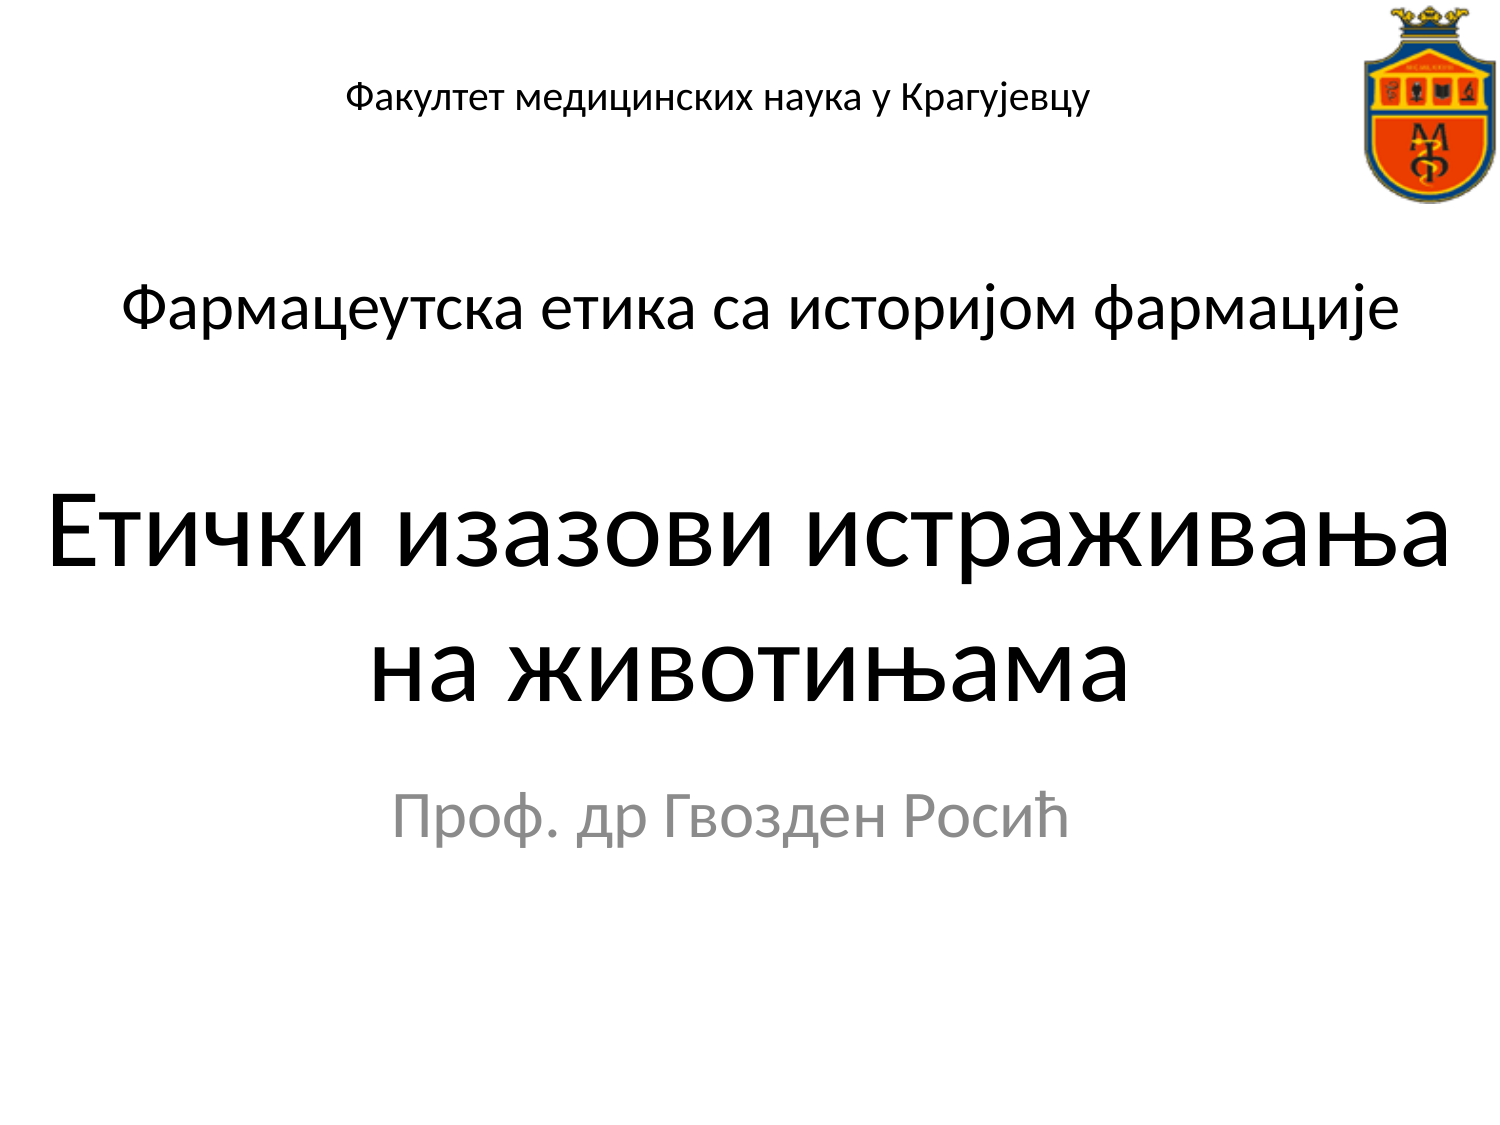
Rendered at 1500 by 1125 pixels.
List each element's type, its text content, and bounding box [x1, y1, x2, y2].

title Етички изазови истраживања на животињама [0, 468, 1500, 710]
picture [1359, 0, 1500, 204]
subtitle Проф. др Гвозден Росић [206, 763, 1257, 877]
text_box Фармацеутска етика са историјом фармације [106, 255, 1418, 350]
text_box Факултет медицинских наука у Крагујевцу [76, 54, 1354, 133]
